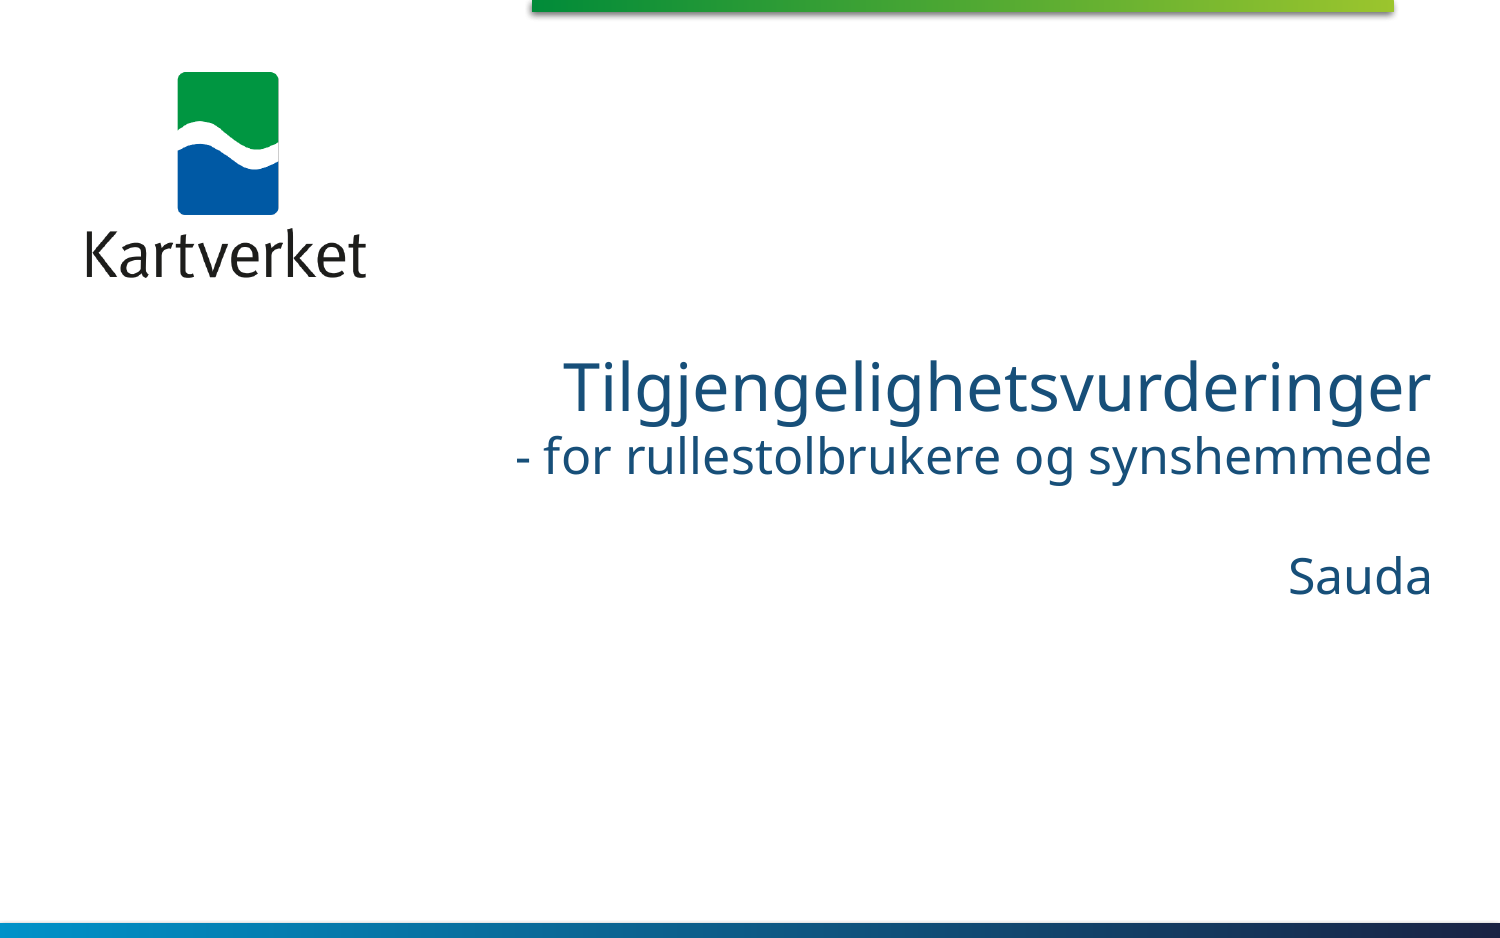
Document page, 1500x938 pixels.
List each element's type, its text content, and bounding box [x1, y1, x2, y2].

text_box Tilgjengelighetsvurderinger - for rullestolbrukere og synshemmede Sauda [66, 337, 1449, 613]
